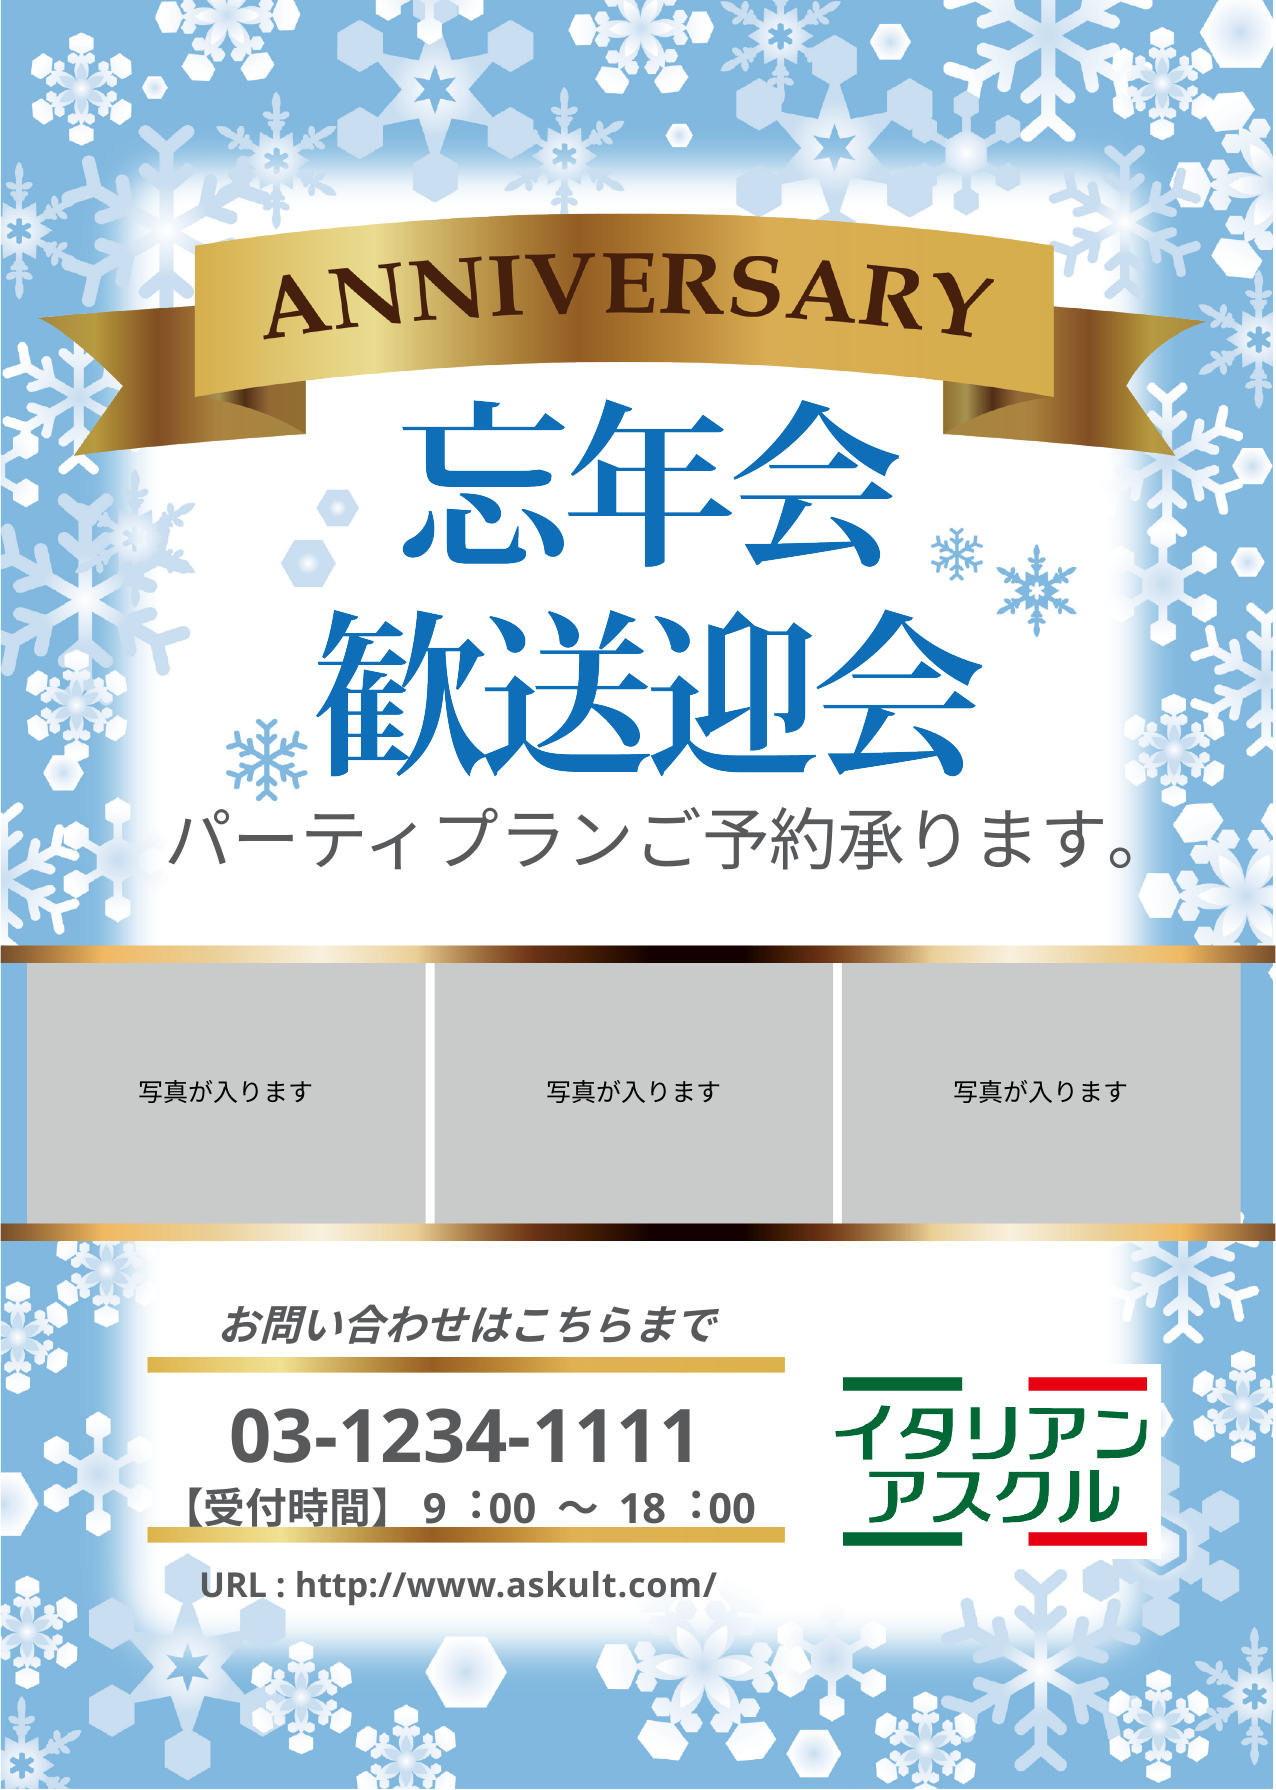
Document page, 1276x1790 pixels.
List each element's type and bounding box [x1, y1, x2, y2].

picture [0, 0, 1276, 1789]
text_box [821, 1364, 1161, 1559]
